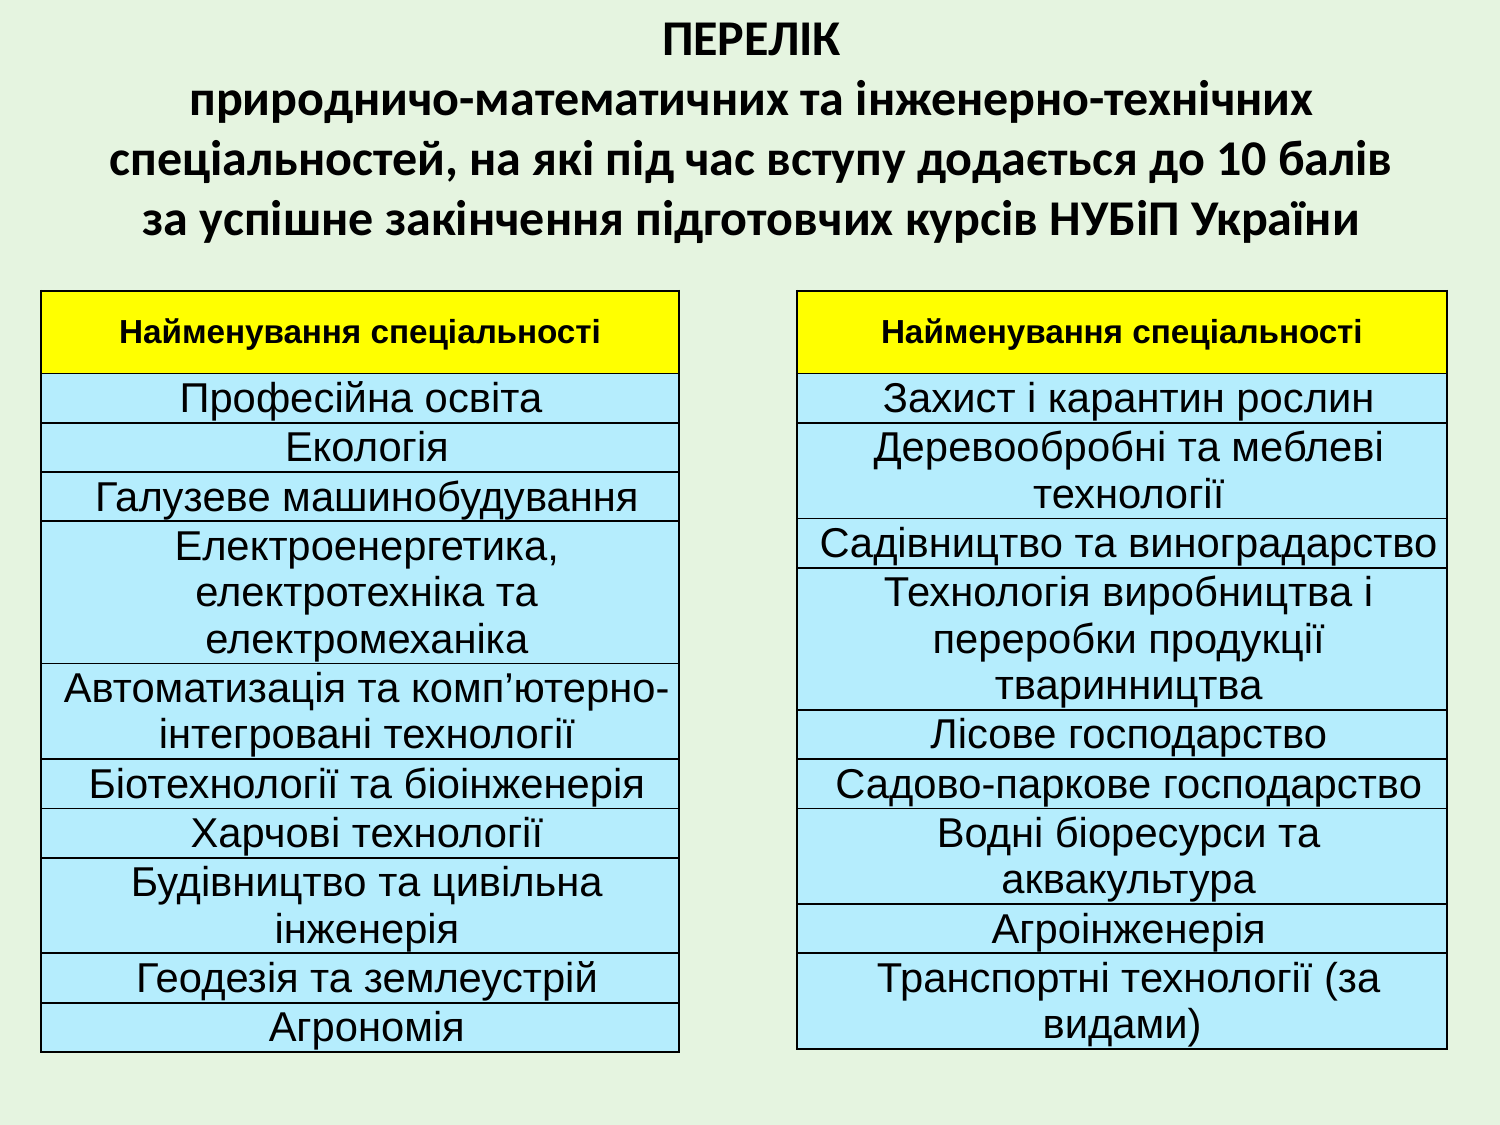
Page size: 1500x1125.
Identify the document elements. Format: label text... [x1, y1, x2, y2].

table_cell Садово-паркове господарство [798, 760, 1446, 808]
table_cell Агроінженерія [798, 905, 1446, 952]
table_cell Електроенергетика, електротехніка та електромеханіка [42, 522, 678, 663]
table_header Найменування спеціальності [798, 292, 1446, 373]
table_cell Захист і карантин рослин [798, 374, 1446, 422]
table_header Найменування спеціальності [42, 292, 678, 373]
table_cell Професійна освіта [42, 374, 678, 422]
table_cell Будівництво та цивільна інженерія [42, 859, 678, 952]
table_cell Транспортні технології (за видами) [798, 954, 1446, 1048]
table_cell Харчові технології [42, 809, 678, 857]
table_cell Геодезія та землеустрій [42, 954, 678, 1002]
table_cell Технологія виробництва і переробки продукції тваринництва [798, 569, 1446, 709]
table_cell Садівництво та виноградарство [798, 519, 1446, 567]
table_cell Лісове господарство [798, 711, 1446, 758]
table_cell Біотехнології та біоінженерія [42, 760, 678, 808]
table_cell Агрономія [42, 1004, 678, 1051]
table_cell Автоматизація та комп’ютерно-інтегровані технології [42, 664, 678, 758]
table_cell Галузеве машинобудування [42, 473, 678, 520]
table_cell Водні біоресурси та аквакультура [798, 809, 1446, 903]
title ПЕРЕЛІК природничо-математичних та інженерно-технічних спеціальностей, на які під час вступу додається до 10 балів за успішне закінчення підготовчих курсів НУБіП України [76, 54, 1427, 257]
table_cell Екологія [42, 424, 678, 471]
table_cell Деревообробні та меблеві технології [798, 424, 1446, 518]
